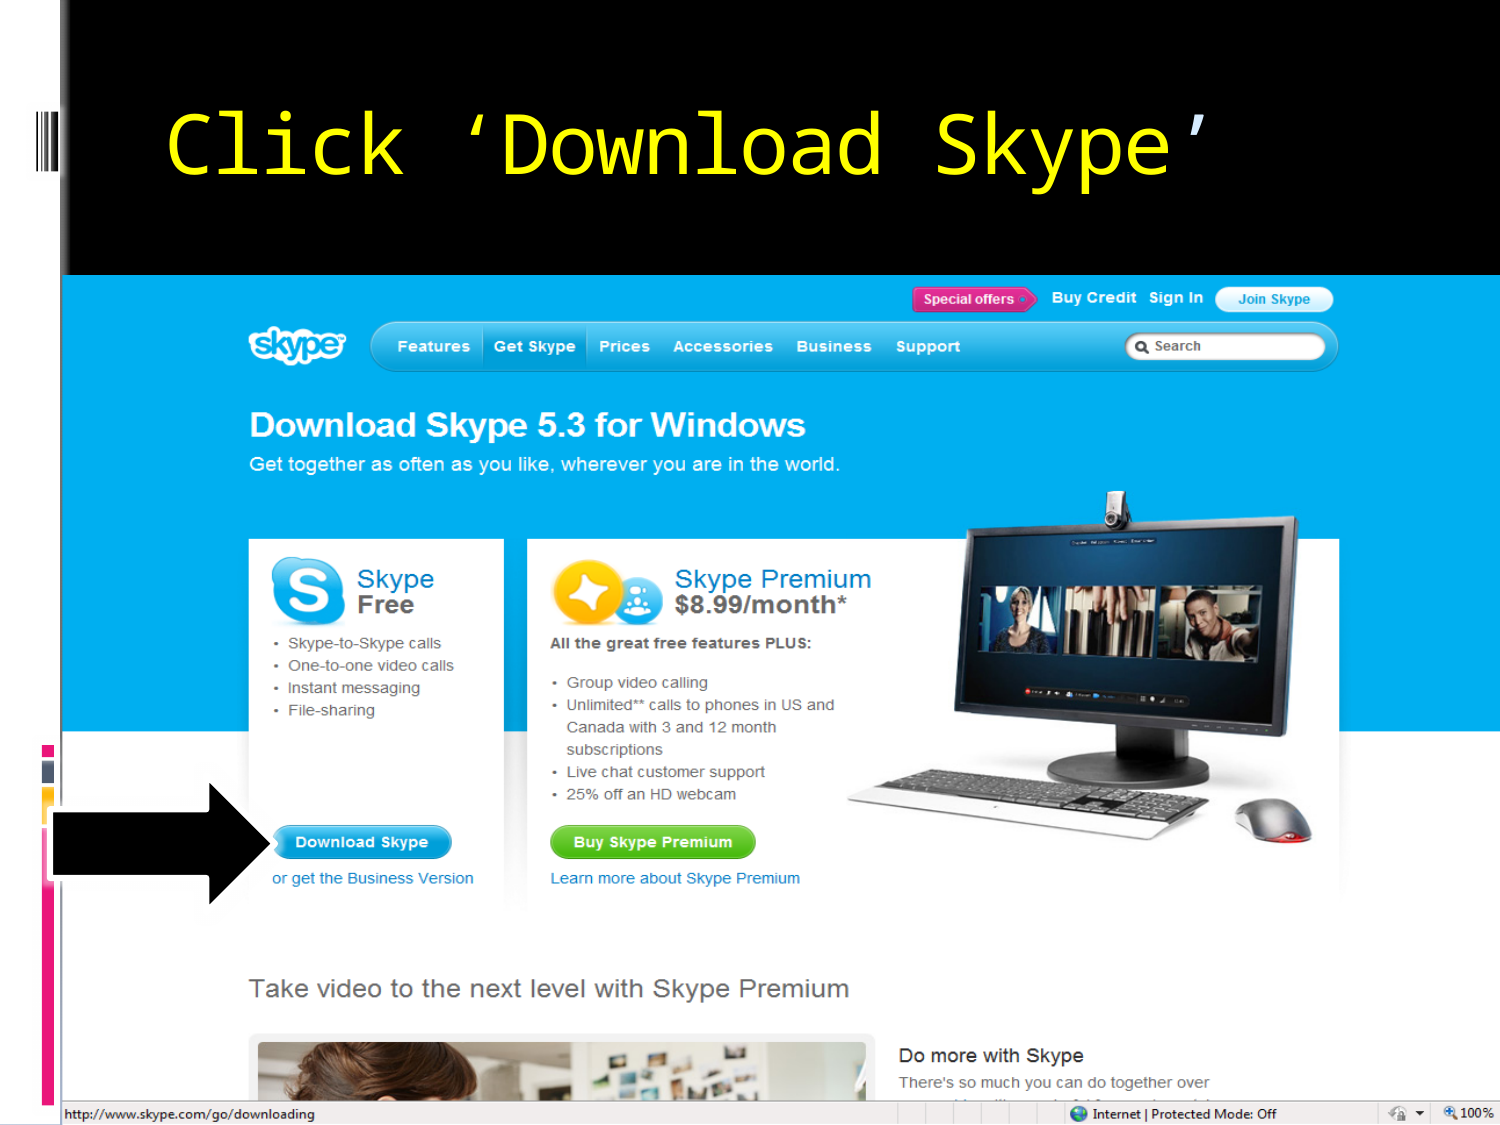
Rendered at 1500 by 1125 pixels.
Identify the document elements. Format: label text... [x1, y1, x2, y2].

text_box [46, 806, 53, 882]
title Click ‘Download Skype’ [150, 83, 1425, 234]
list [61, 274, 1500, 1125]
